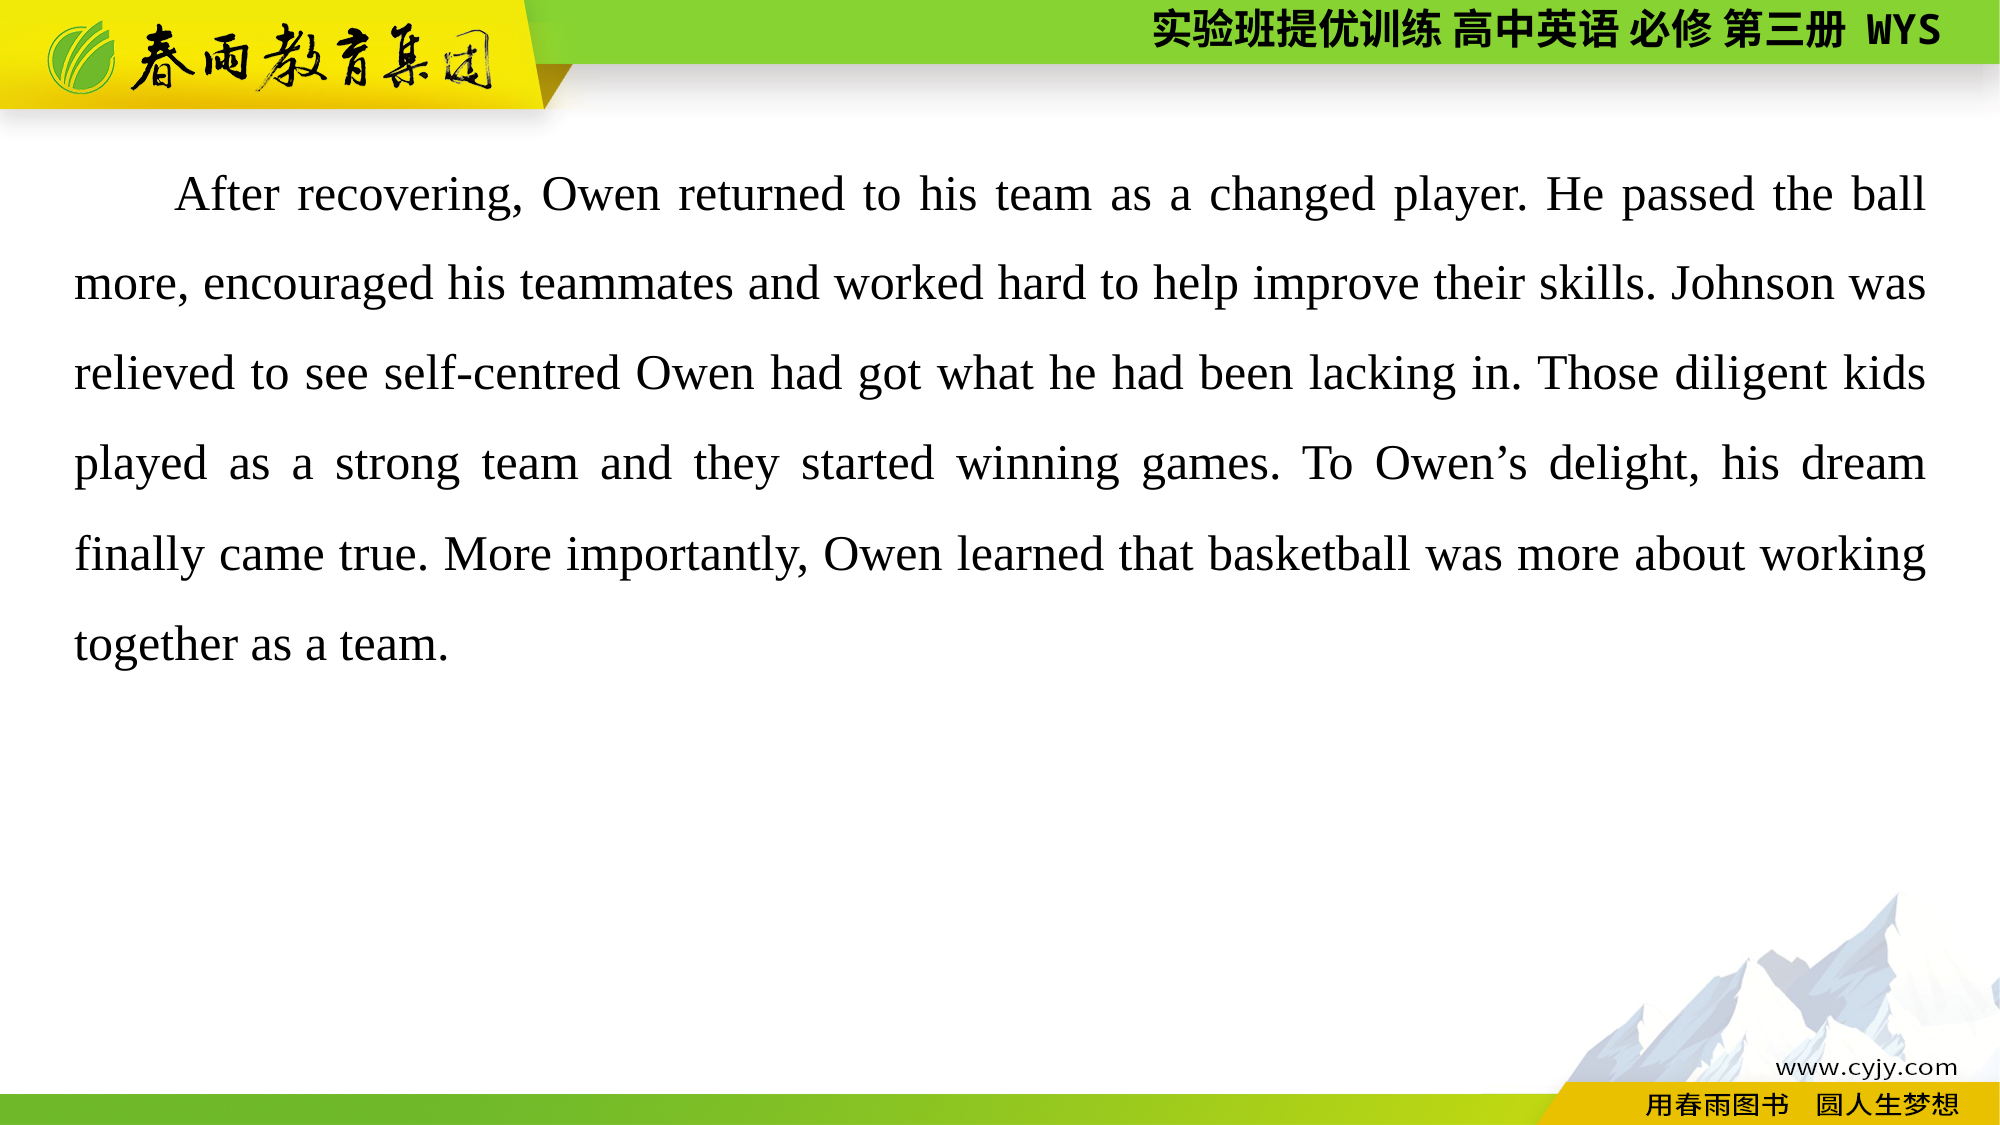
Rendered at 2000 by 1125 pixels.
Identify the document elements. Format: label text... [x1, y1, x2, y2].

picture [0, 0, 2000, 1125]
list After recovering, Owen returned to his team as a changed player. He passed the ball more, encouraged his teammates and worked hard to help improve their skills. Johnson was relieved to see self-centred Owen had got what he had been lacking in. Those diligent kids played as a strong team and they started winning games. To Owen’s delight, his dream finally came true. More importantly, Owen learned that basketball was more about working together as a team. [59, 122, 1944, 672]
